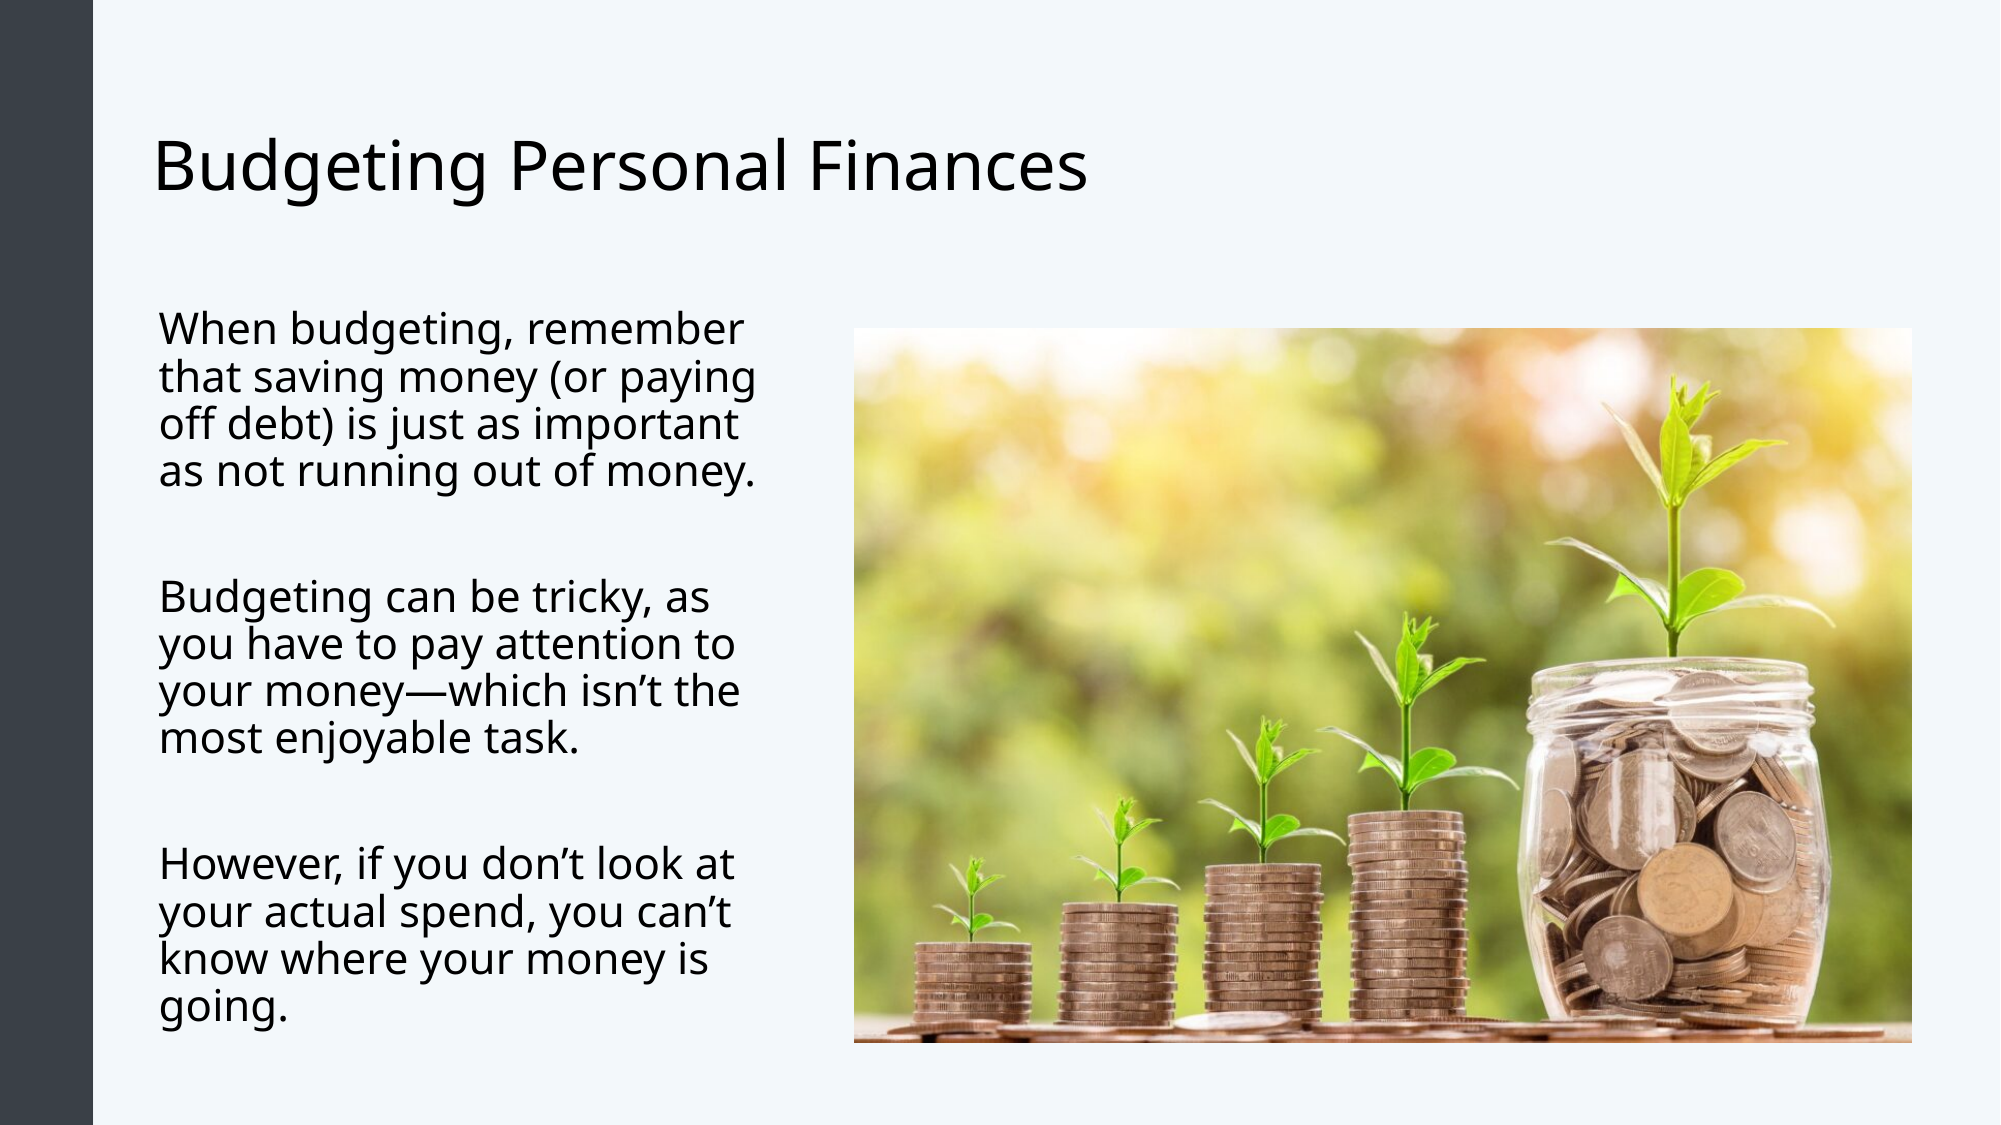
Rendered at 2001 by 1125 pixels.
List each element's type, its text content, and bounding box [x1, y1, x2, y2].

title Budgeting Personal Finances [137, 59, 1863, 278]
list When budgeting, remember that saving money (or paying off debt) is just as important as not running out of money. Budgeting can be tricky, as you have to pay attention to your money—which isn’t the most enjoyable task. However, if you don’t look at your actual spend, you can’t know where your money is going. [137, 299, 807, 1014]
picture [854, 328, 1913, 1043]
